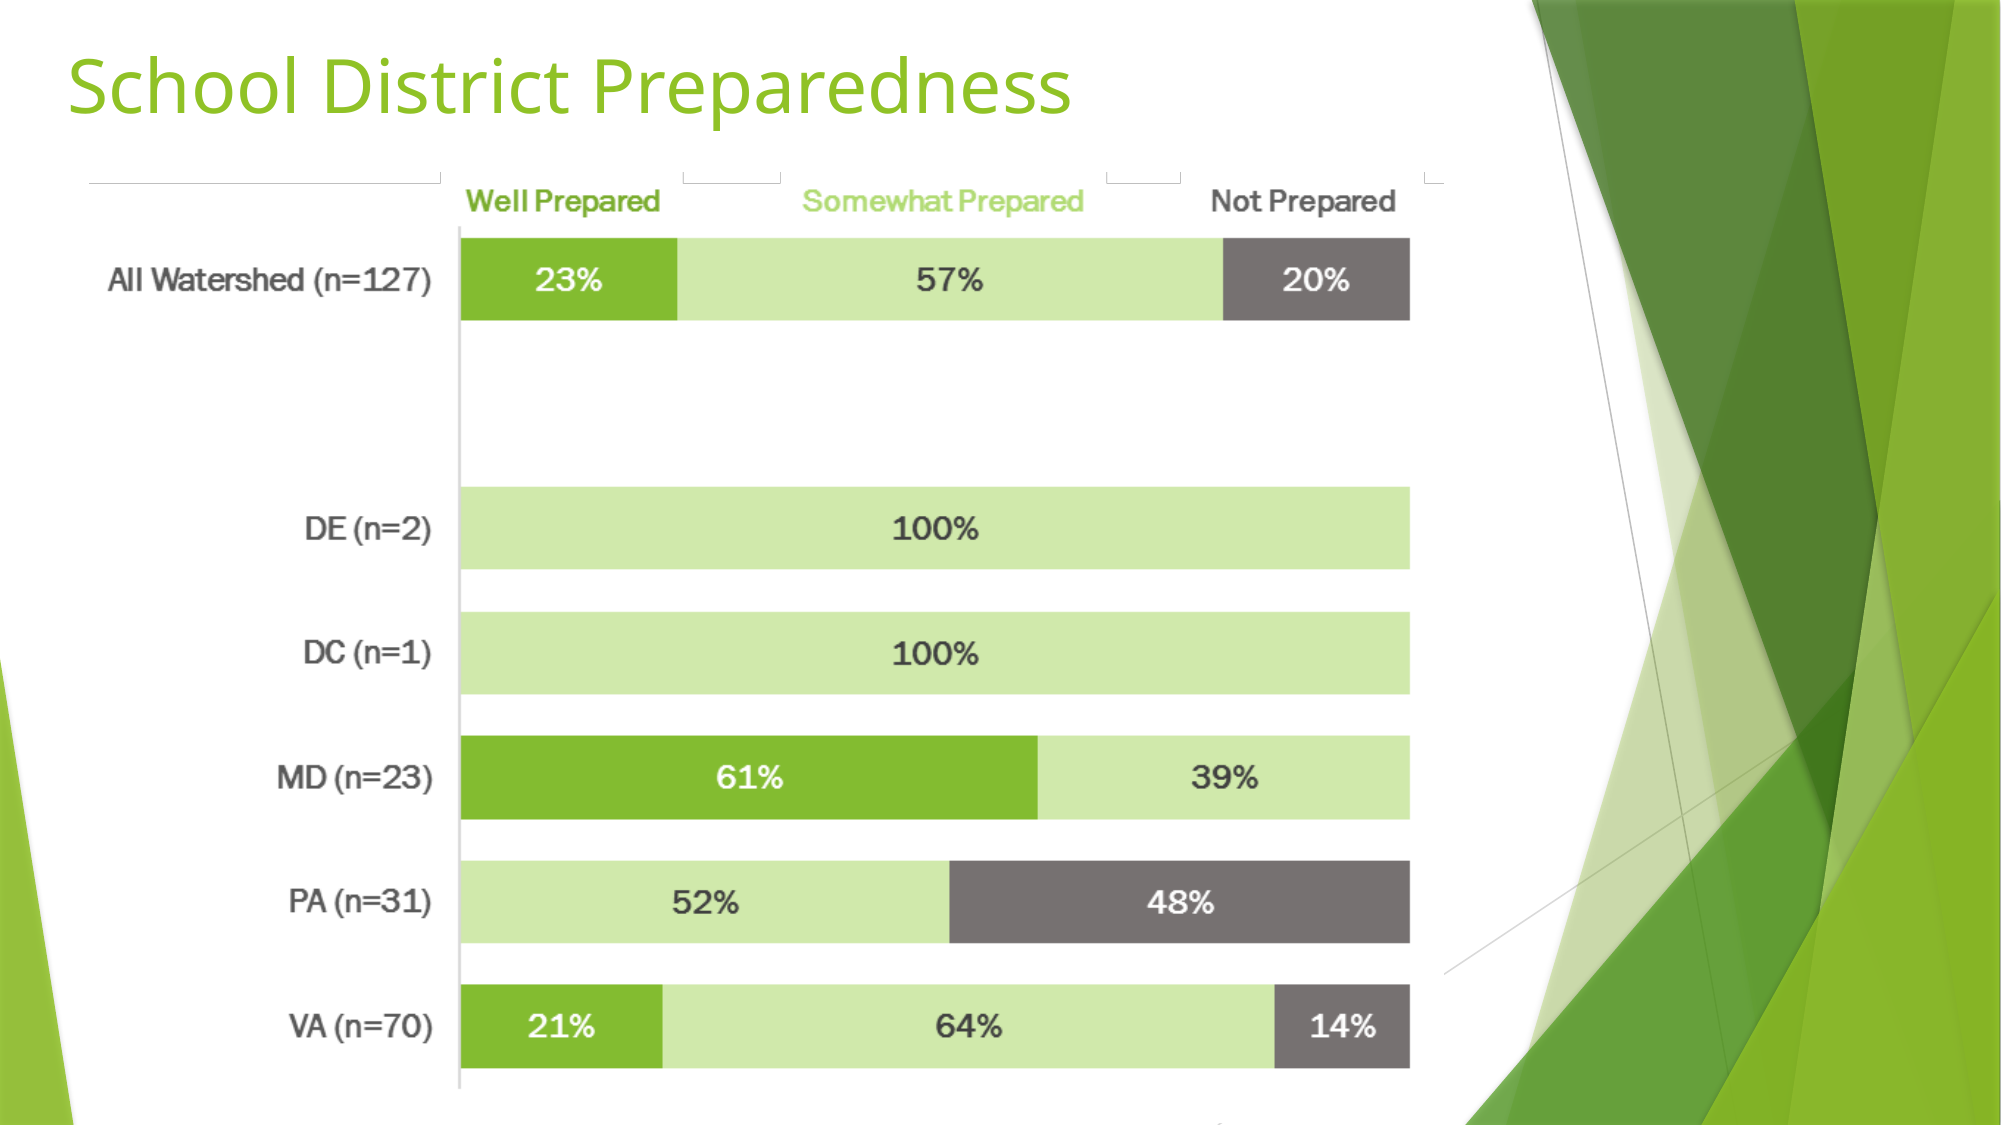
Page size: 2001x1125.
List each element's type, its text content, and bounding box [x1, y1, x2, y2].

picture [88, 172, 1445, 1124]
title School District Preparedness [52, 31, 1463, 248]
